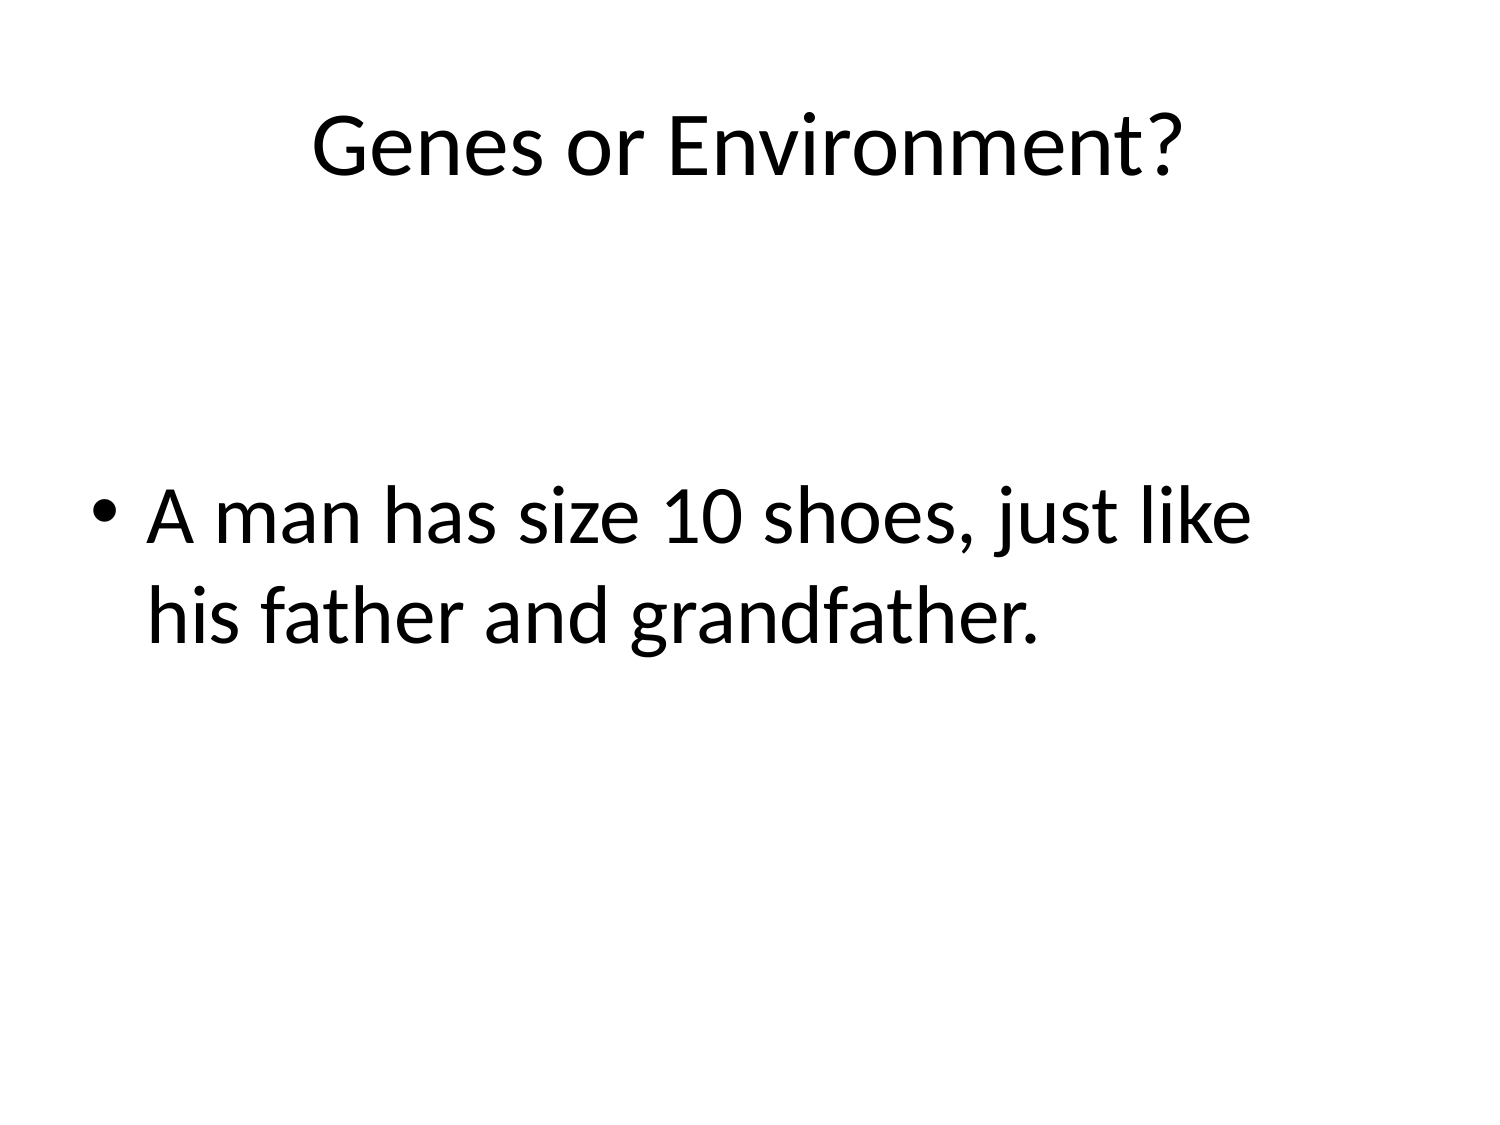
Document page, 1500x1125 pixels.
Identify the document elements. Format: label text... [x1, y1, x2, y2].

list A man has size 10 shoes, just like his father and grandfather. [75, 262, 1336, 1005]
title Genes or Environment? [75, 45, 1425, 233]
